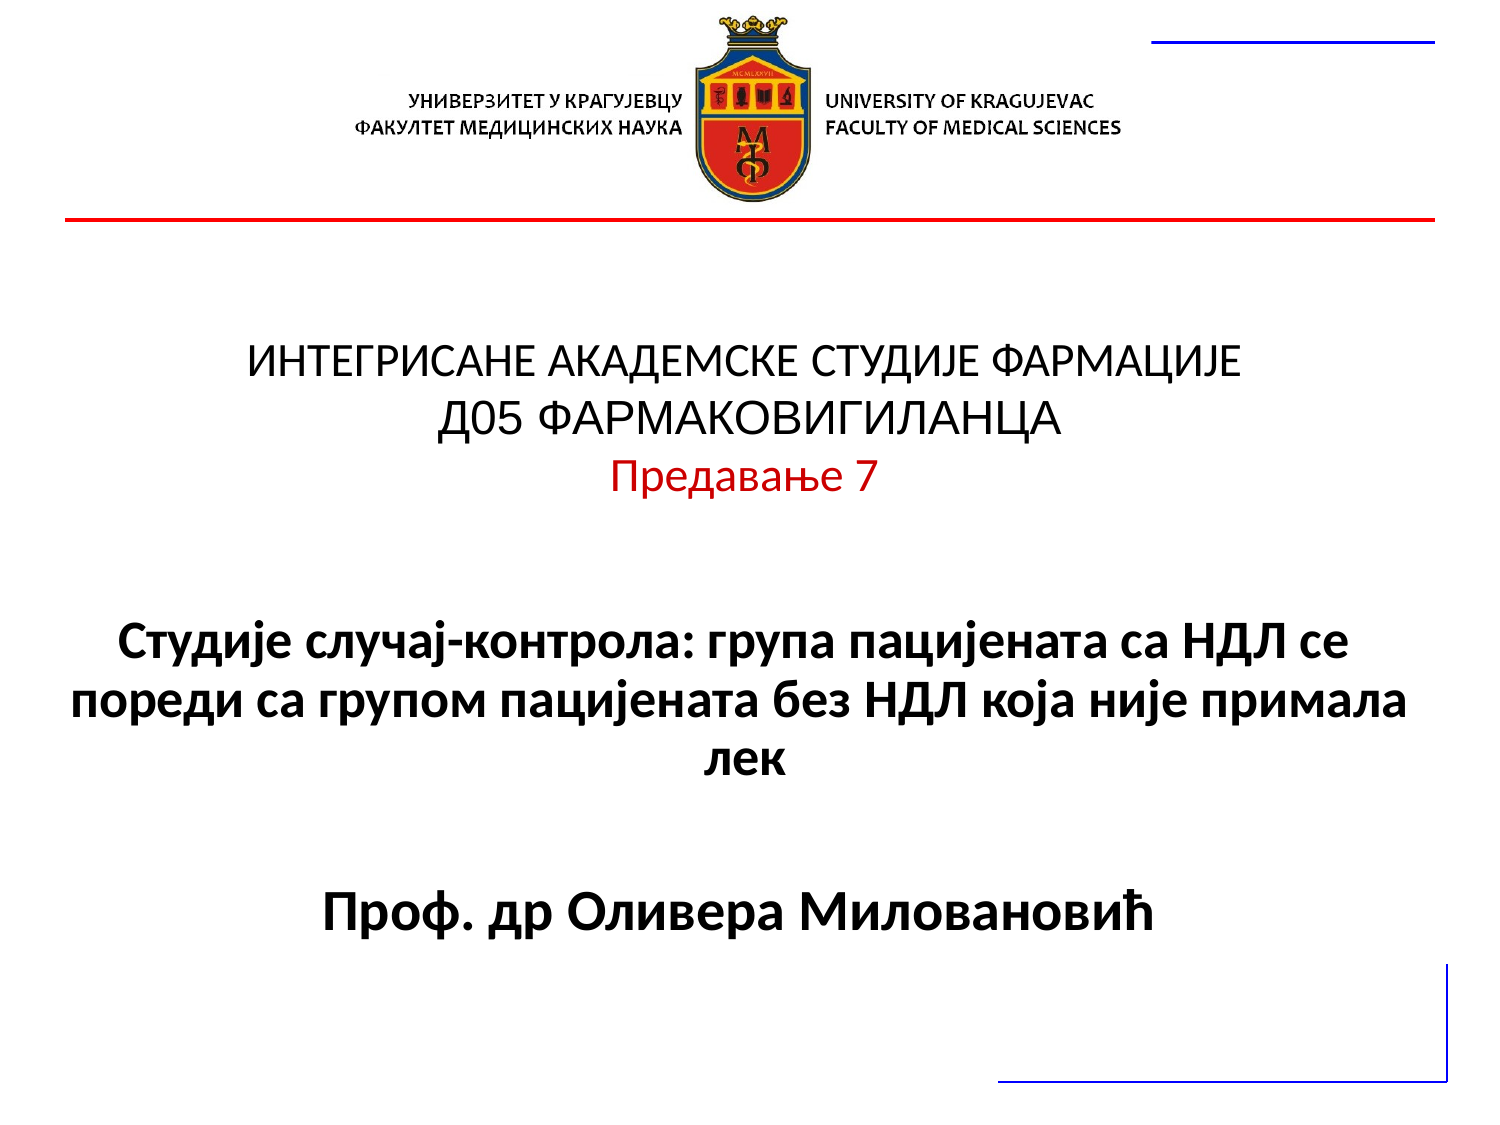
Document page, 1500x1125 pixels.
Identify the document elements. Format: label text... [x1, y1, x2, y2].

text_box ИНТЕГРИСАНЕ АКАДЕМСКЕ СТУДИЈЕ ФАРМАЦИЈЕ Д05 ФАРМАКОВИГИЛАНЦА Предавање 7 Студије случај-контрола: група пацијената са НДЛ се пореди са групом пацијената без НДЛ која није примала лек Проф. др Оливера Миловановић [64, 326, 1414, 943]
picture [324, 11, 1152, 208]
